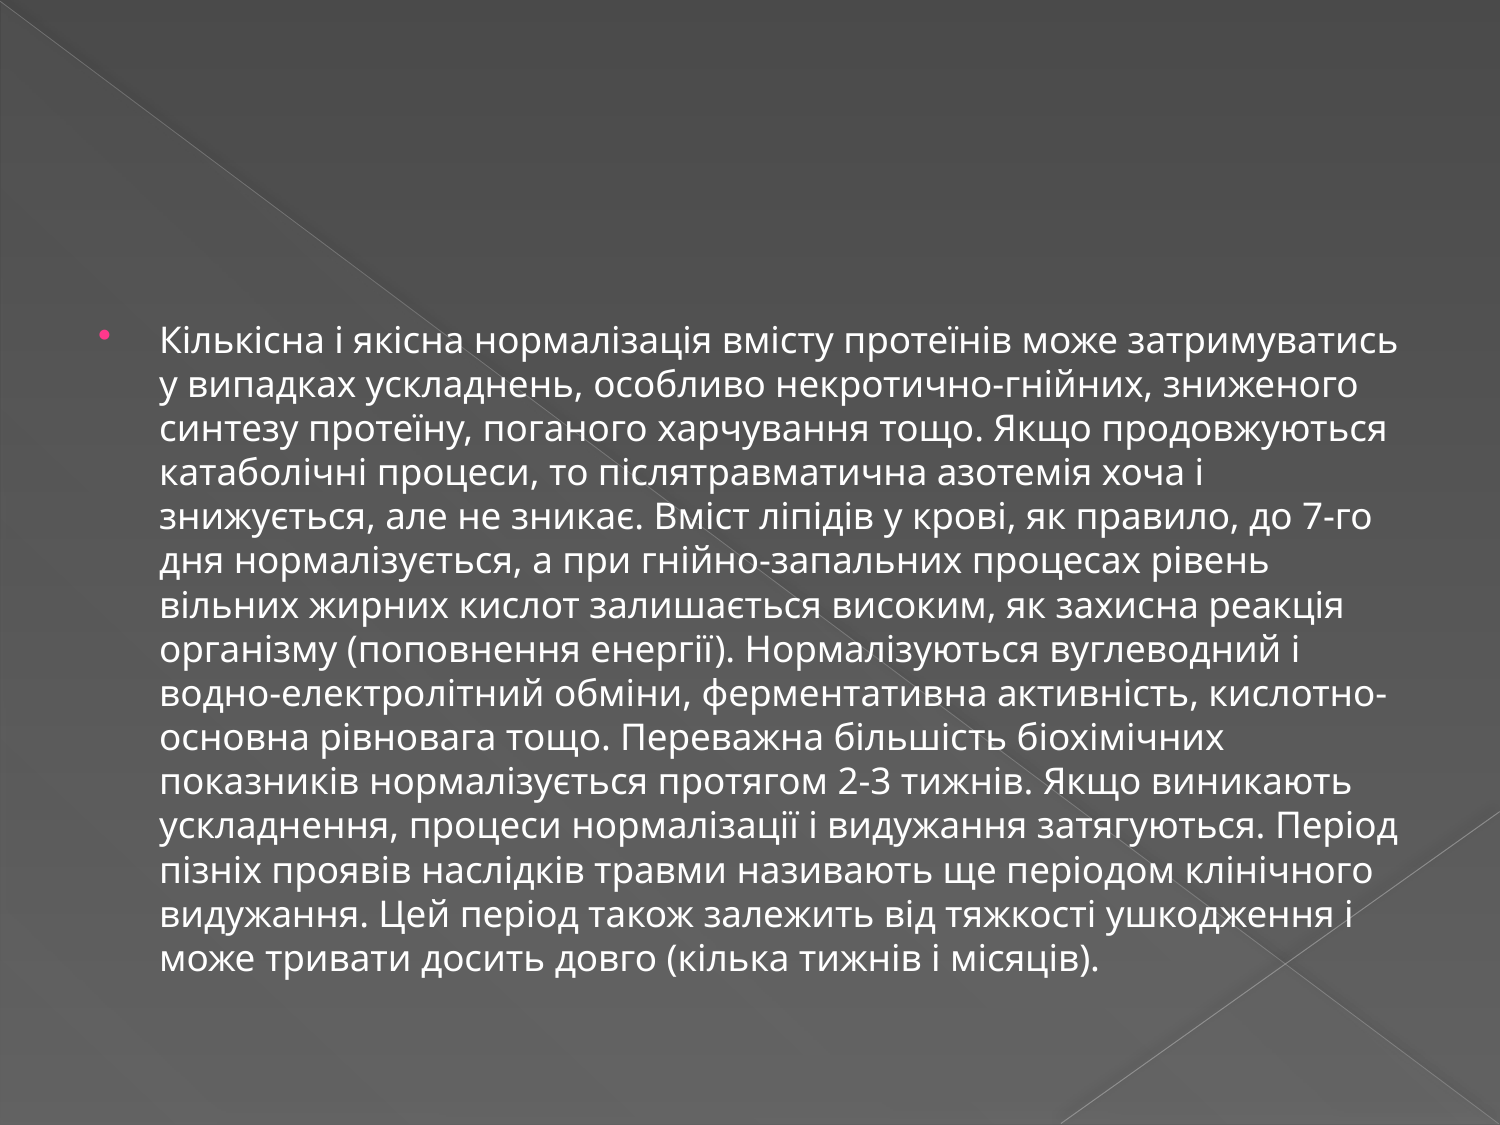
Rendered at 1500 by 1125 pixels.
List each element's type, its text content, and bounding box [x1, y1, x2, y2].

list Кількісна і якісна нормалізація вмісту протеїнів може затримуватись у випадках ускладнень, особливо некротично-гнійних, зниженого синтезу протеїну, поганого харчування тощо. Якщо продовжуються катаболічні процеси, то післятравматична азотемія хоча і знижується, але не зникає. Вміст ліпідів у крові, як правило, до 7-го дня нормалізується, а при гнійно-запальних процесах рівень вільних жирних кислот залишається високим, як захисна реакція організму (поповнення енергії). Нормалізуються вуглеводний і водно-електролітний обміни, ферментативна активність, кислотно-основна рівновага тощо. Переважна більшість біохімічних показників нормалізується протягом 2-3 тижнів. Якщо виникають ускладнення, процеси нормалізації і видужання затягуються. Період пізніх проявів наслідків травми називають ще періодом клінічного видужання. Цей період також залежить від тяжкості ушкодження і може тривати досить довго (кілька тижнів і місяців). [75, 308, 1425, 1059]
